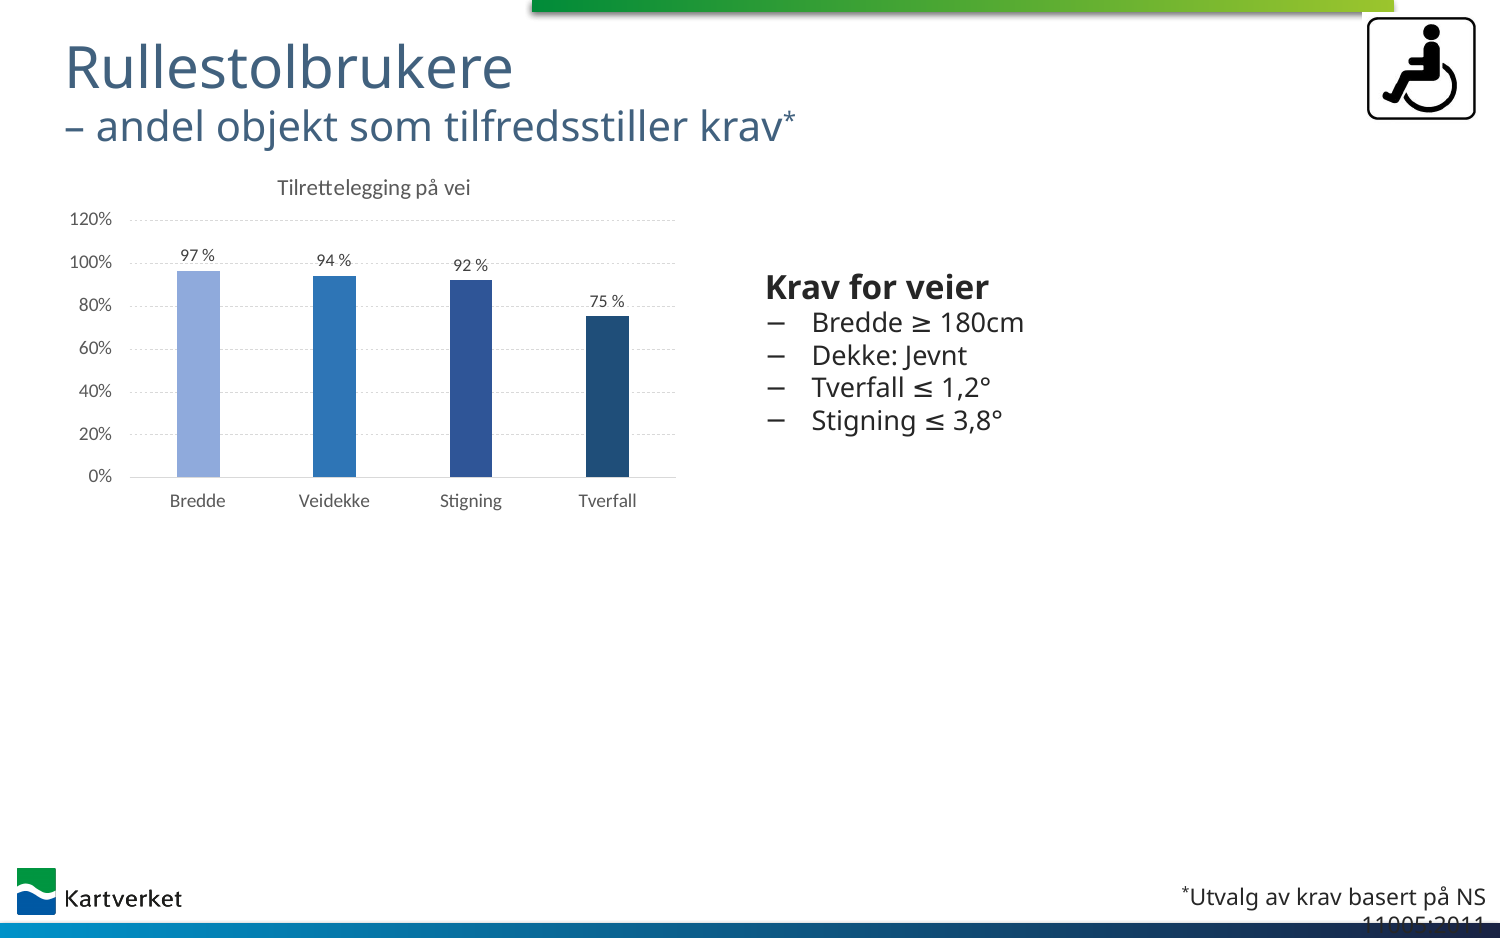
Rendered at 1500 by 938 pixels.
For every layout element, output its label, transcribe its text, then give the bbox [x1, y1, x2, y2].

text_box Rullestolbrukere – andel objekt som tilfredsstiller krav* [49, 25, 1431, 158]
text_box Krav for veier Bredde ≥ 180cm Dekke: Jevnt Tverfall ≤ 1,2° Stigning ≤ 3,8° [750, 258, 1234, 444]
picture [62, 166, 687, 519]
picture [1362, 12, 1481, 126]
text_box *Utvalg av krav basert på NS 11005:2011 [1068, 873, 1500, 938]
